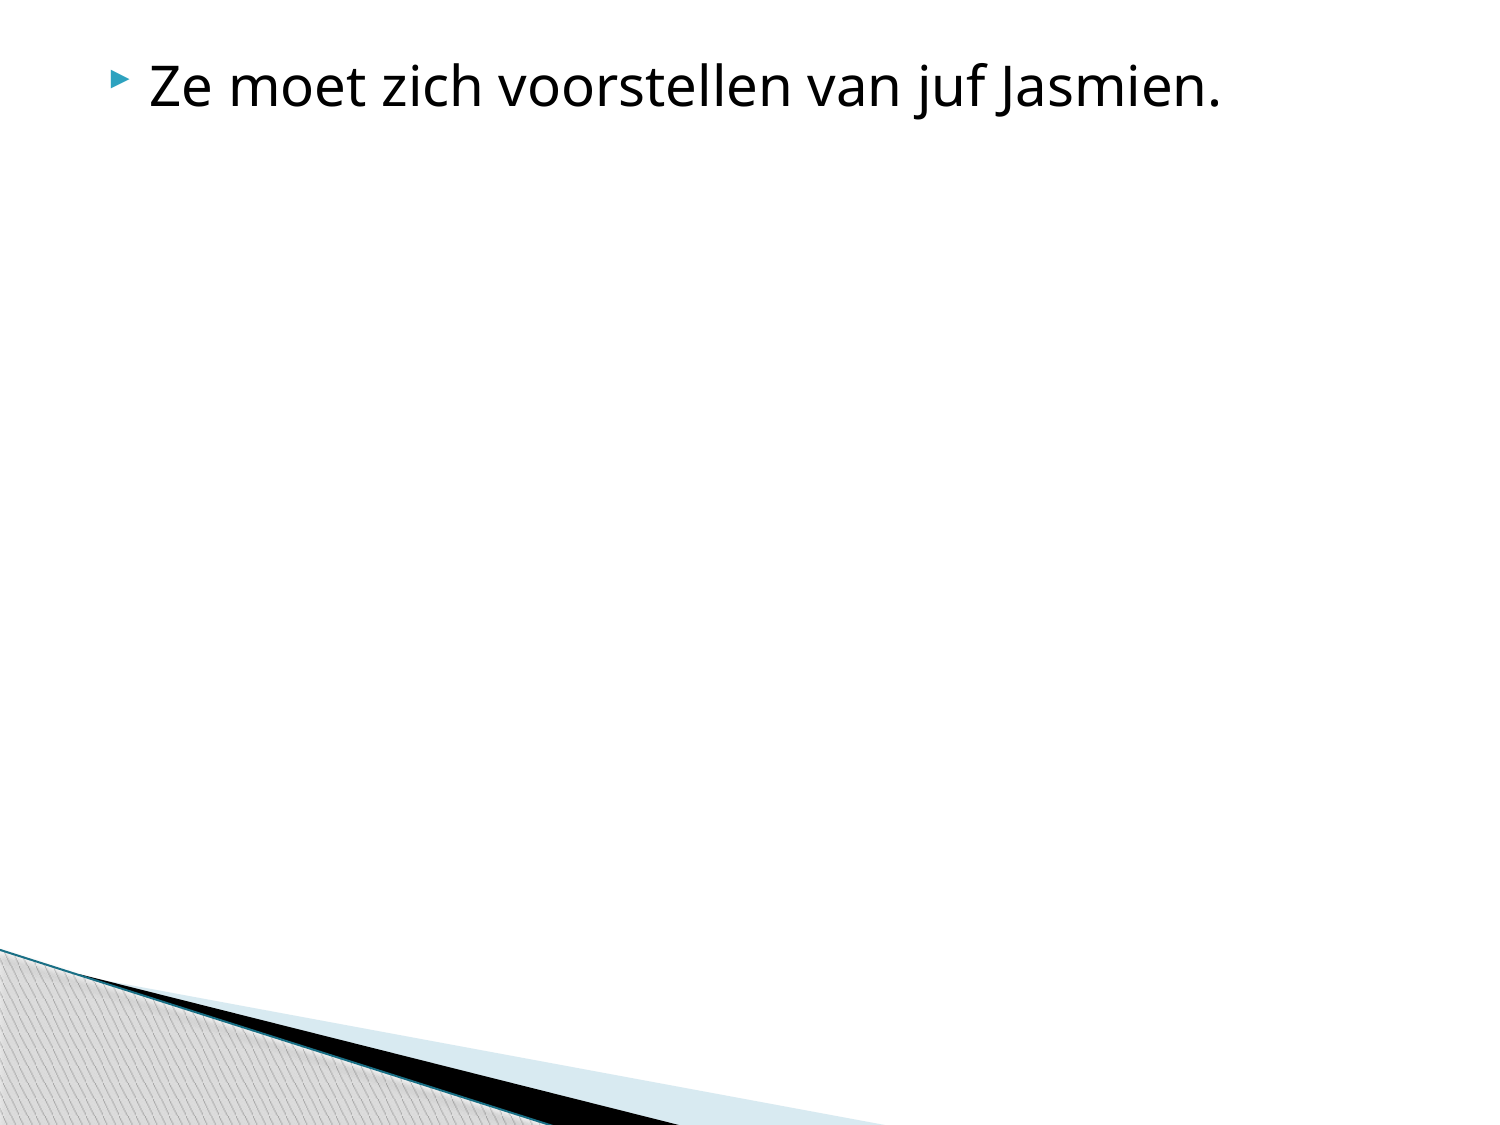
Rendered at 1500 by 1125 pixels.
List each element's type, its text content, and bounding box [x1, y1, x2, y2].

list Ze moet zich voorstellen van juf Jasmien. [75, 42, 1425, 986]
